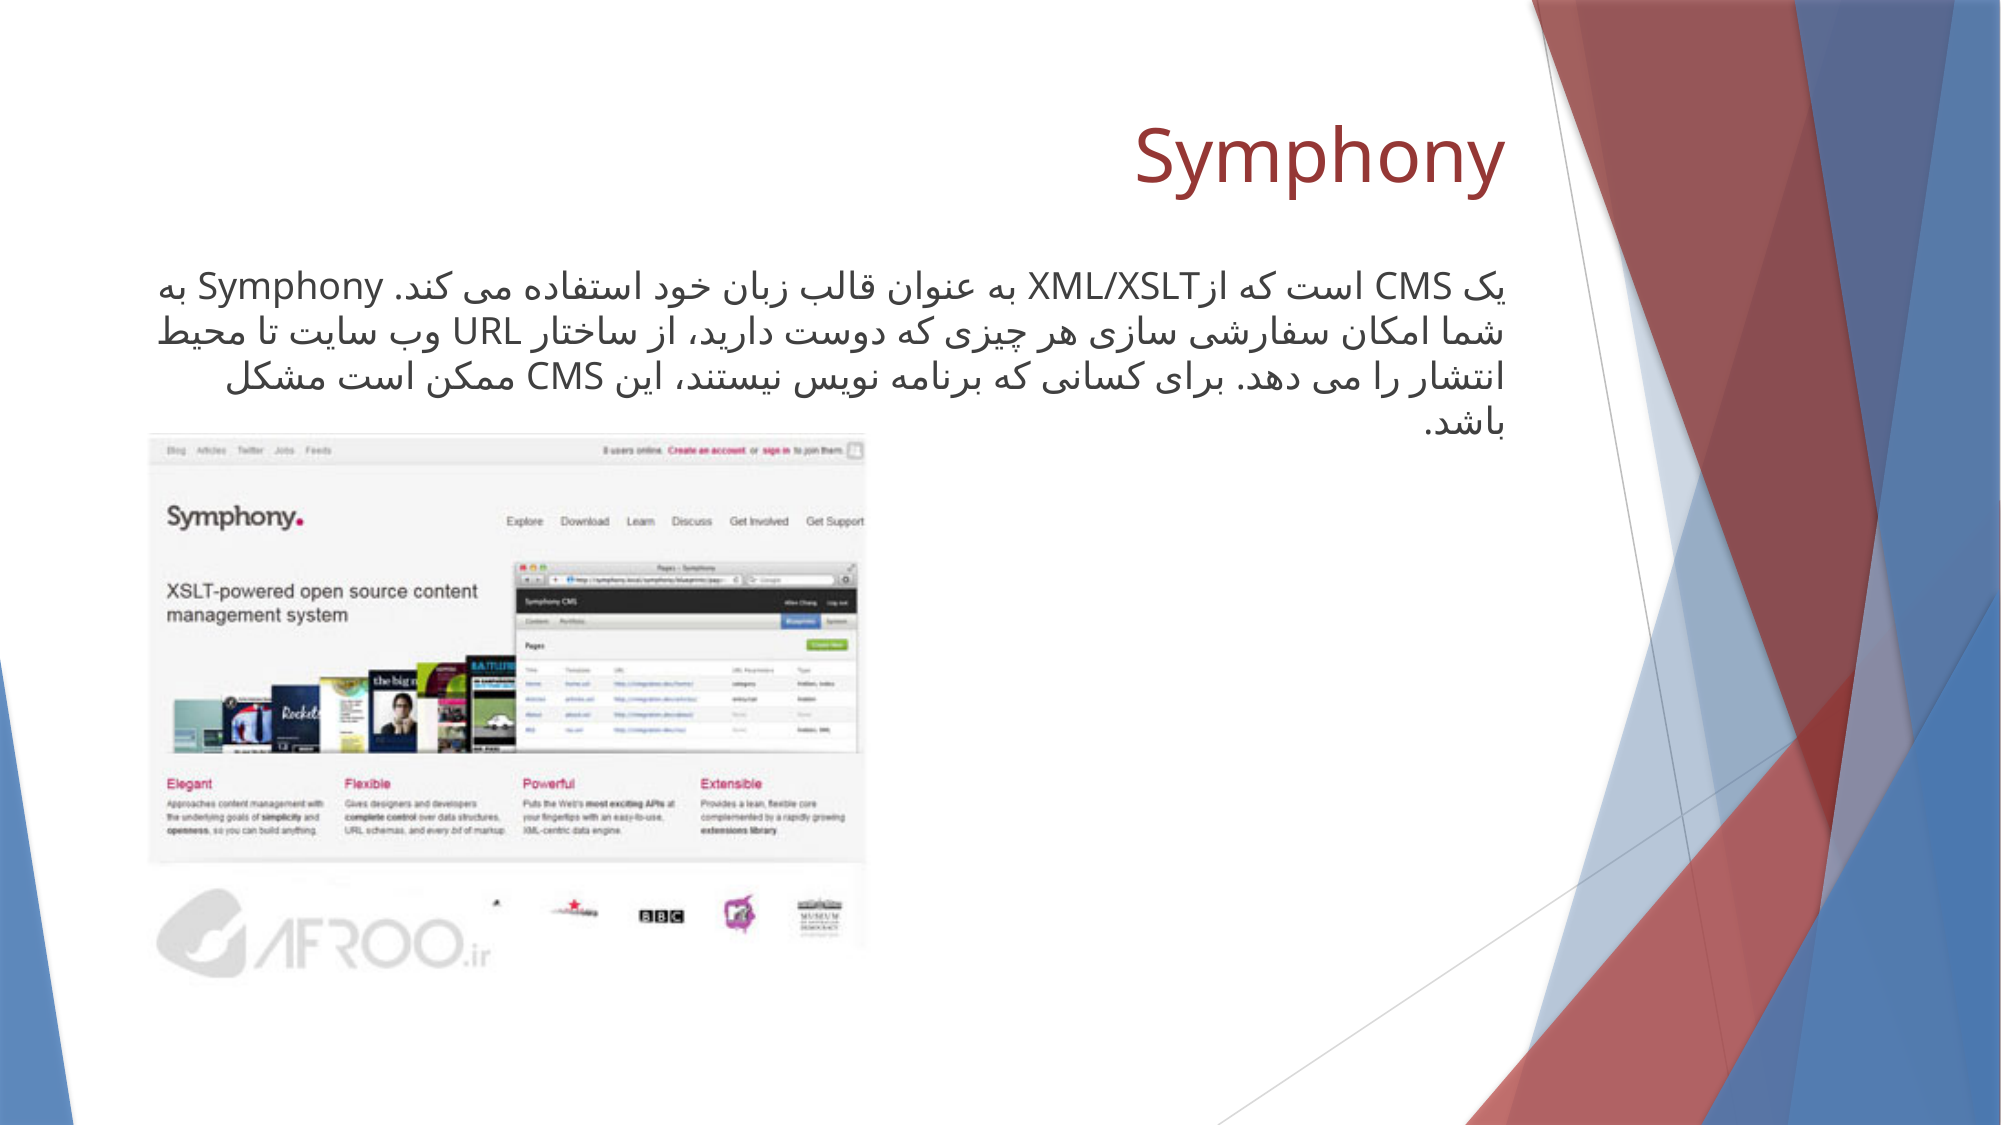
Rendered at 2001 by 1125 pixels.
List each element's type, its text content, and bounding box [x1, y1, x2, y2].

title Symphony [111, 99, 1522, 214]
picture [146, 432, 872, 992]
list یک CMS است که ازXML/XSLT به عنوان قالب زبان خود استفاده می کند. Symphony به شما امکان سفارشی سازی هر چیزی که دوست دارید، از ساختار URL وب سایت تا محیط انتشار را می دهد. برای کسانی که برنامه نویس نیستند، این CMS ممکن است مشکل باشد. [111, 254, 1522, 991]
